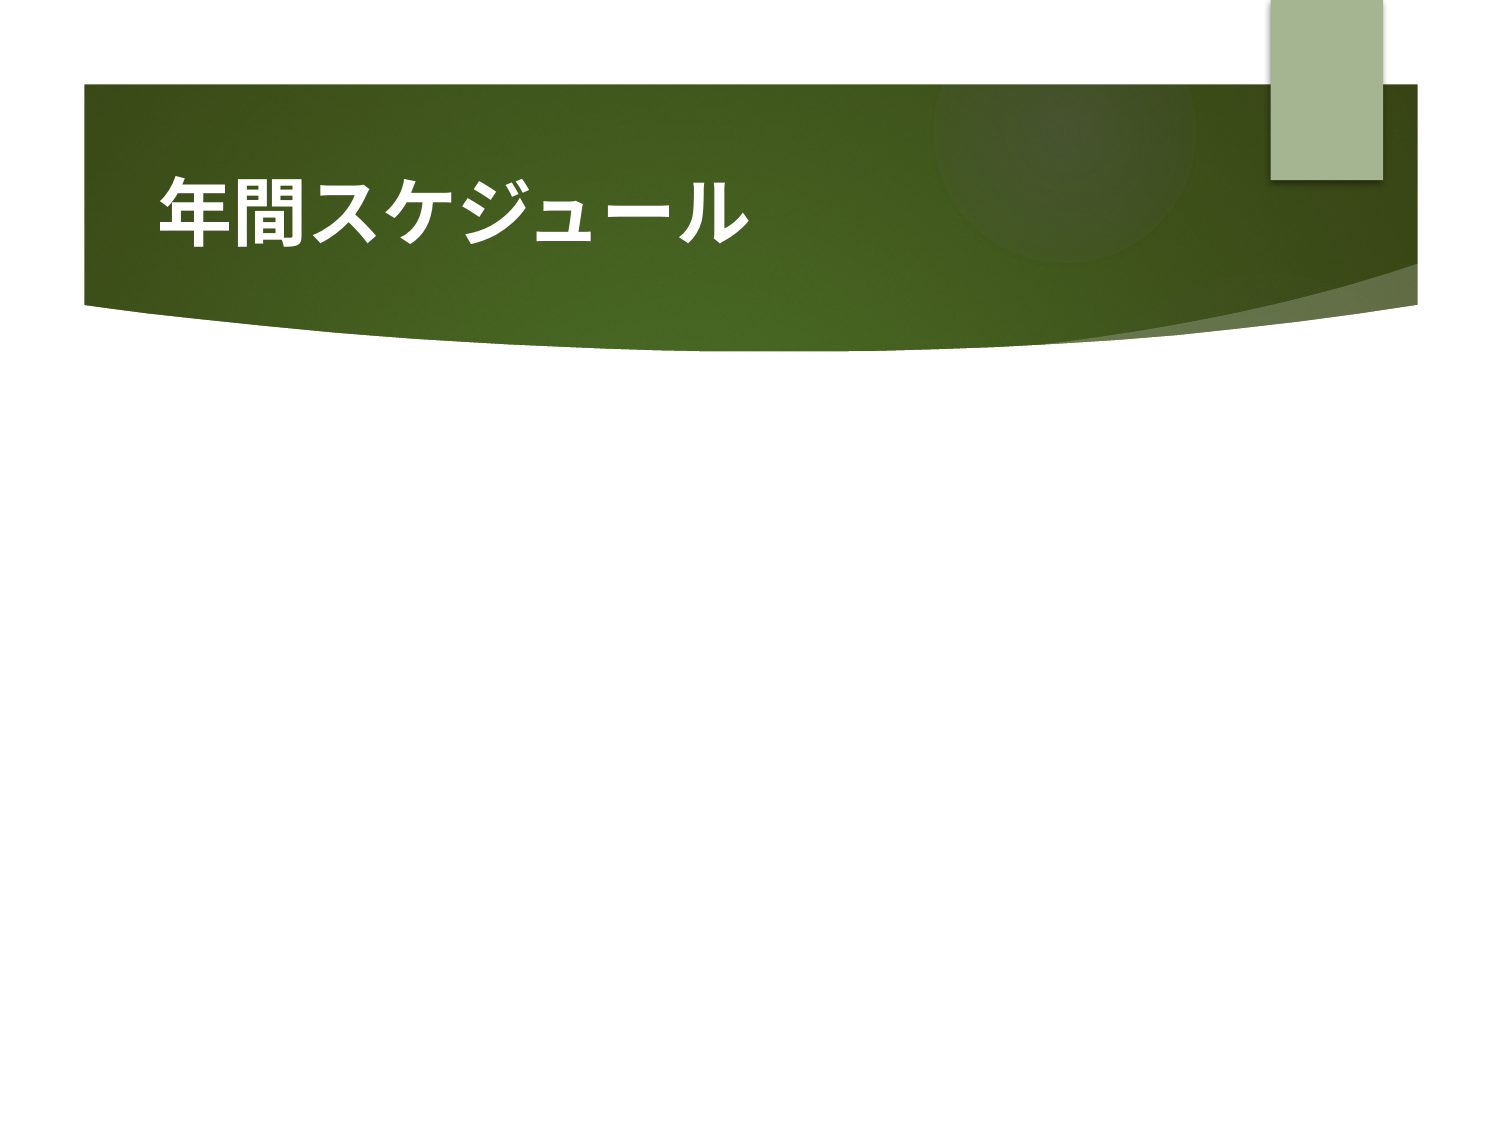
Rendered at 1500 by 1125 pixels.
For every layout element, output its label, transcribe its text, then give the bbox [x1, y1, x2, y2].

title 年間スケジュール [142, 152, 1183, 269]
